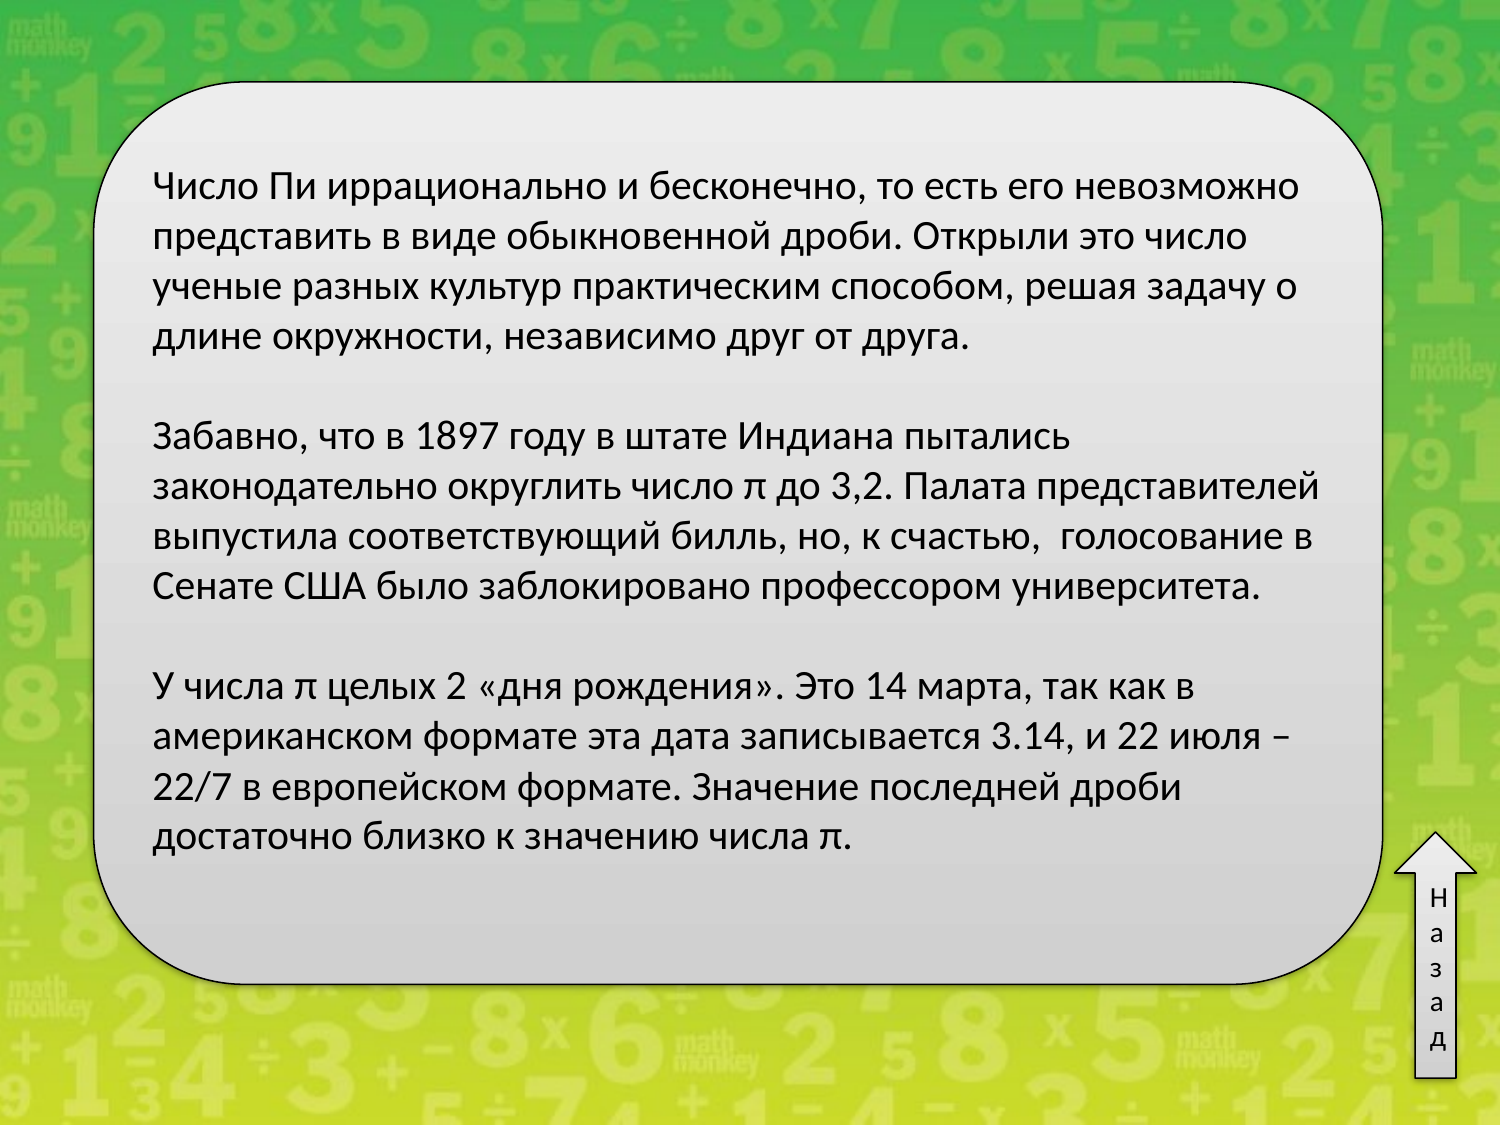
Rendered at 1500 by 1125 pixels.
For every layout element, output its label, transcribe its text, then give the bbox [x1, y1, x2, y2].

text_box Назад [1393, 831, 1478, 1079]
picture [0, 0, 1500, 1125]
text_box Число Пи иррационально и бесконечно, то есть его невозможно представить в виде обыкновенной дроби. Открыли это число ученые разных культур практическим способом, решая задачу о длине окружности, независимо друг от друга. Забавно, что в 1897 году в штате Индиана пытались законодательно округлить число π до 3,2. Палата представителей выпустила соответствующий билль, но, к счастью, голосование в Сенате США было заблокировано профессором университета. У числа π целых 2 «дня рождения». Это 14 марта, так как в американском формате эта дата записывается 3.14, и 22 июля – 22/7 в европейском формате. Значение последней дроби достаточно близко к значению числа π. [92, 81, 1384, 986]
